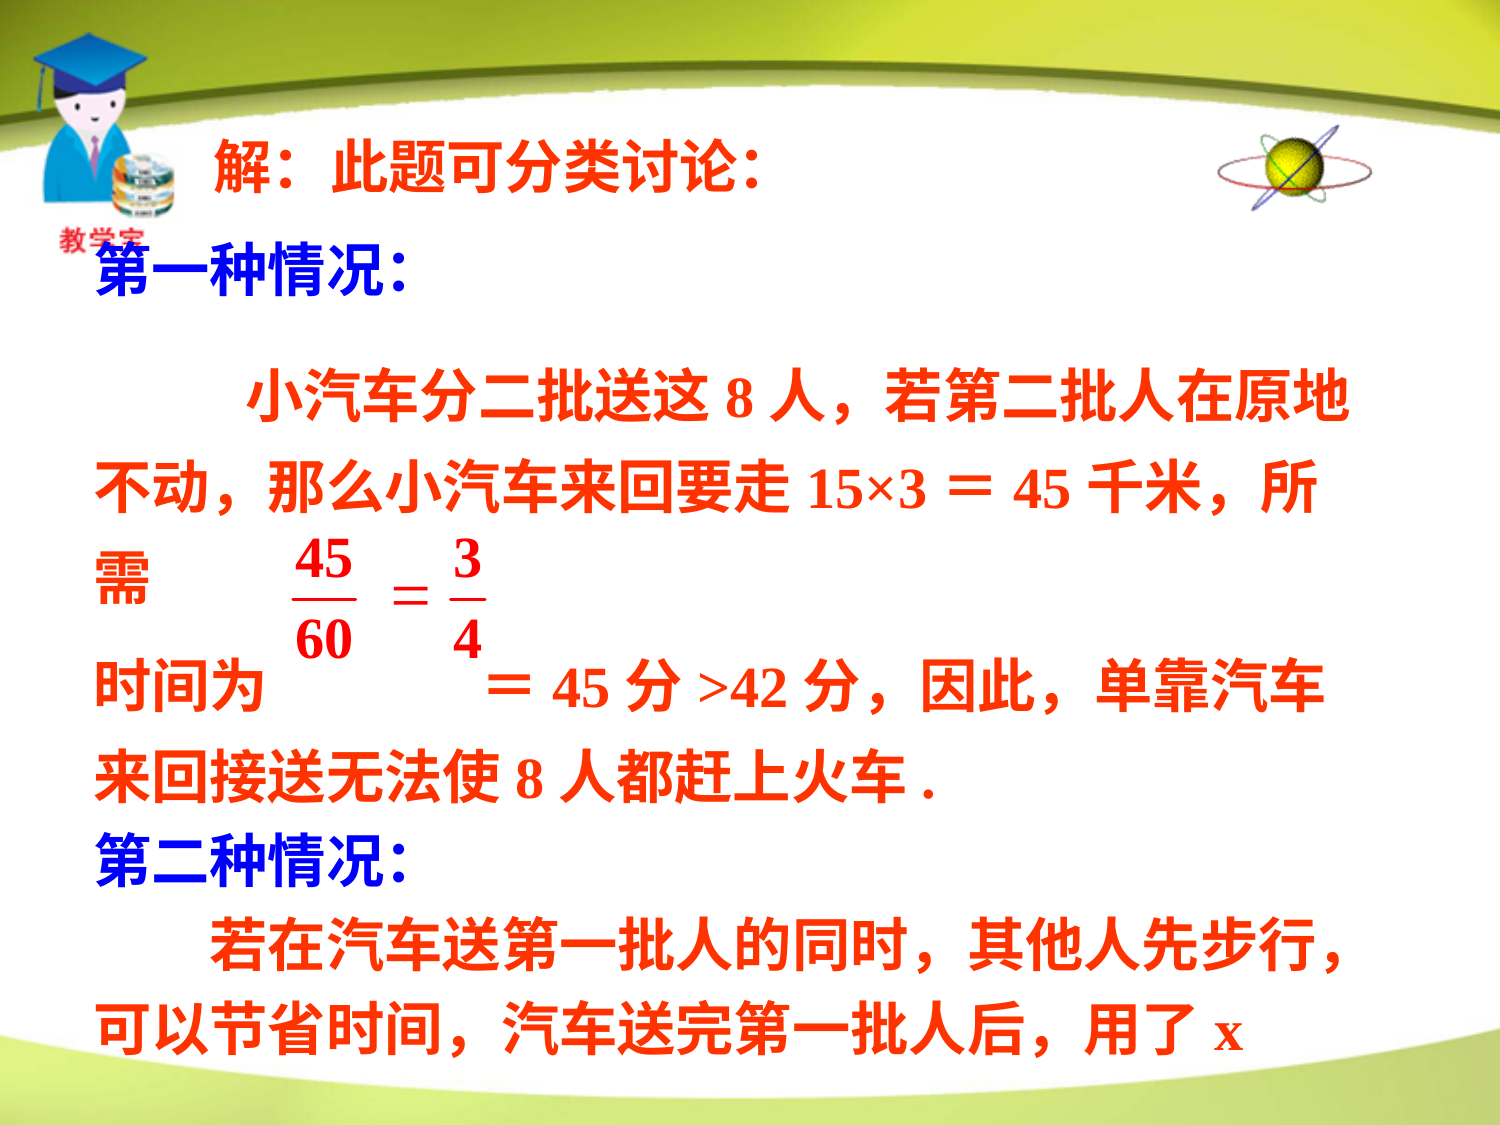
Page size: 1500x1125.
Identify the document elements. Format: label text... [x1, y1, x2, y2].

picture [0, 0, 1500, 1125]
text_box 第一种情况： 小汽车分二批送这8人，若第二批人在原地不动，那么小汽车来回要走15×3＝45千米，所需 时间为 ＝45分>42分，因此，单靠汽车来回接送无法使8人都赶上火车. 第二种情况： 若在汽车送第一批人的同时，其他人先步行，可以节省时间，汽车送完第一批人后，用了x [78, 225, 1390, 1070]
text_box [288, 521, 491, 666]
text_box 解：此题可分类讨论： [198, 123, 1036, 208]
